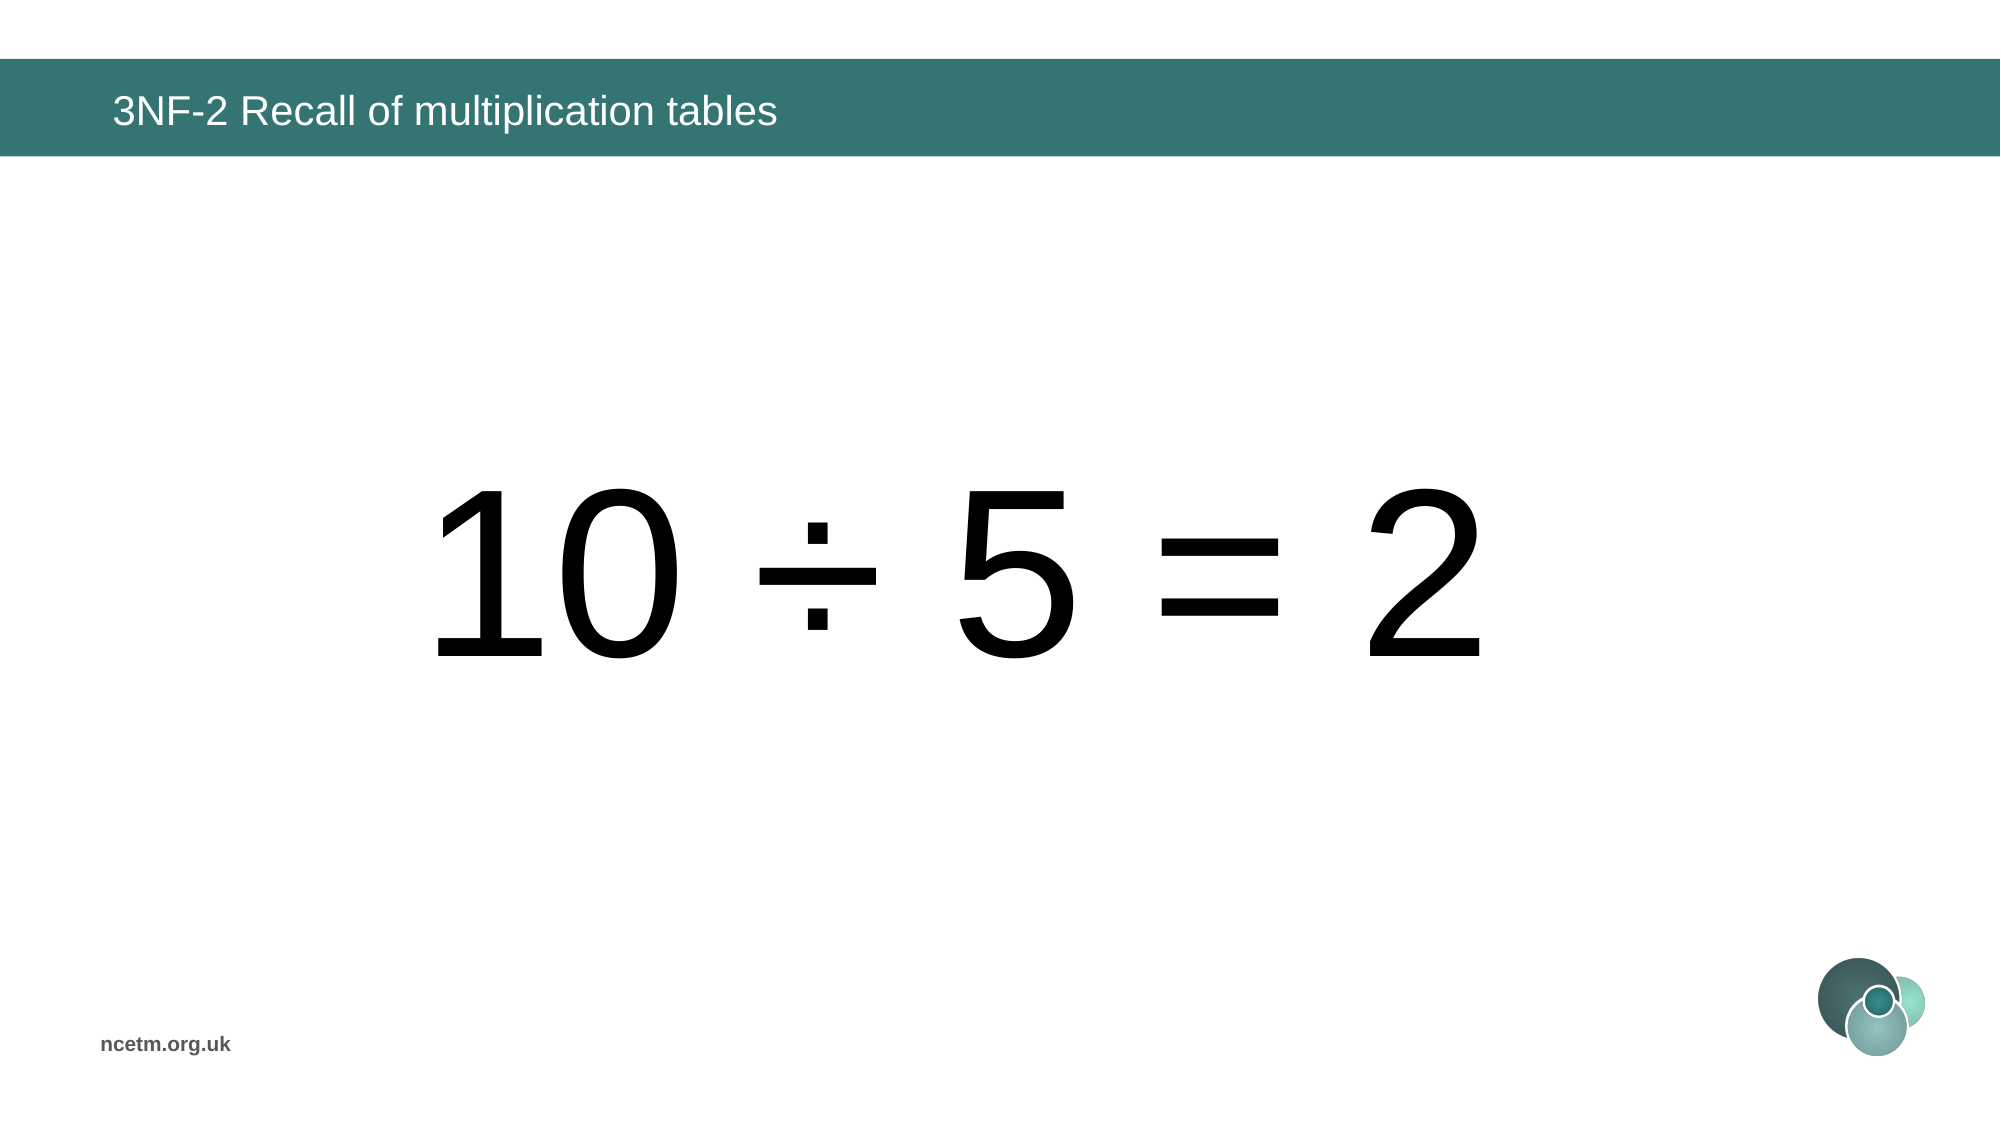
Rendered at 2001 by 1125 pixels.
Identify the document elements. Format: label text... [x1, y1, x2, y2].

picture [1818, 958, 1925, 1056]
title 3NF-2 Recall of multiplication tables [97, 76, 1945, 147]
text_box 10 ÷ 5 = [405, 409, 1344, 712]
text_box 2 [1344, 409, 1508, 712]
